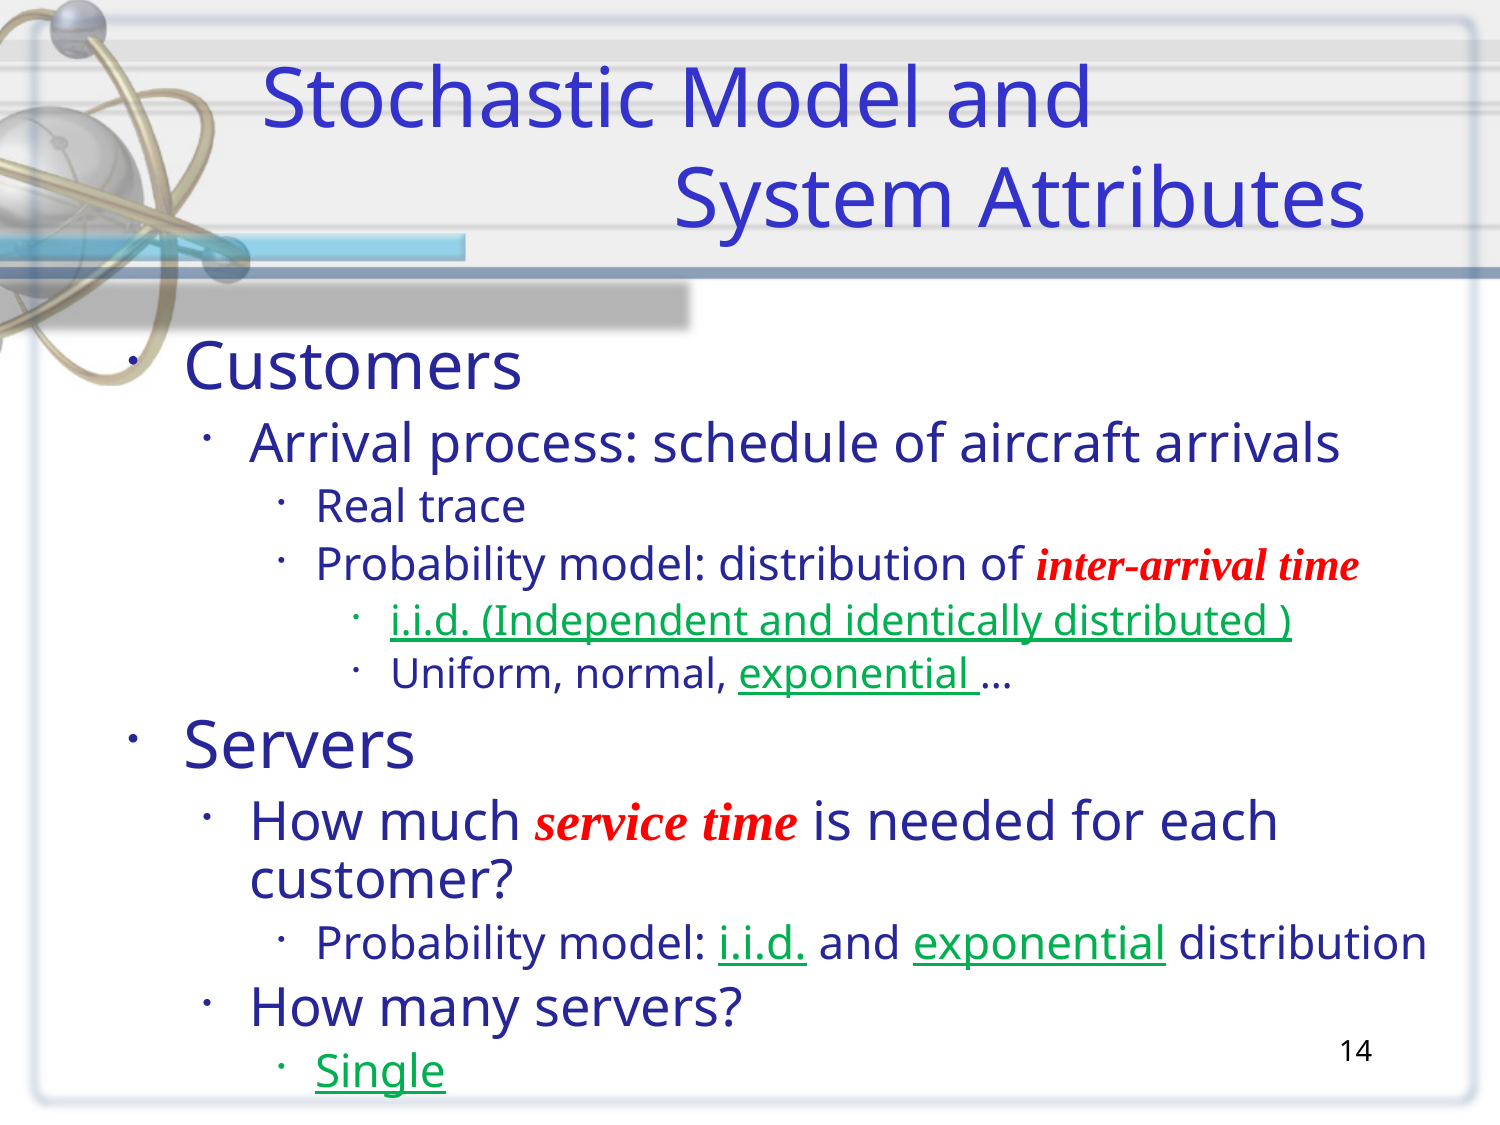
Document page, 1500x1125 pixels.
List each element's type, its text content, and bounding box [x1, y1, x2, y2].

title Stochastic Model and System Attributes [245, 49, 1407, 238]
picture [0, 0, 1500, 1125]
list Customers Arrival process: schedule of aircraft arrivals Real trace Probability model: distribution of inter-arrival time i.i.d. (Independent and identically distributed ) Uniform, normal, exponential … Servers How much service time is needed for each customer? Probability model: i.i.d. and exponential distribution How many servers? Single [112, 324, 1466, 1125]
slide_number 14 [1074, 1024, 1388, 1101]
